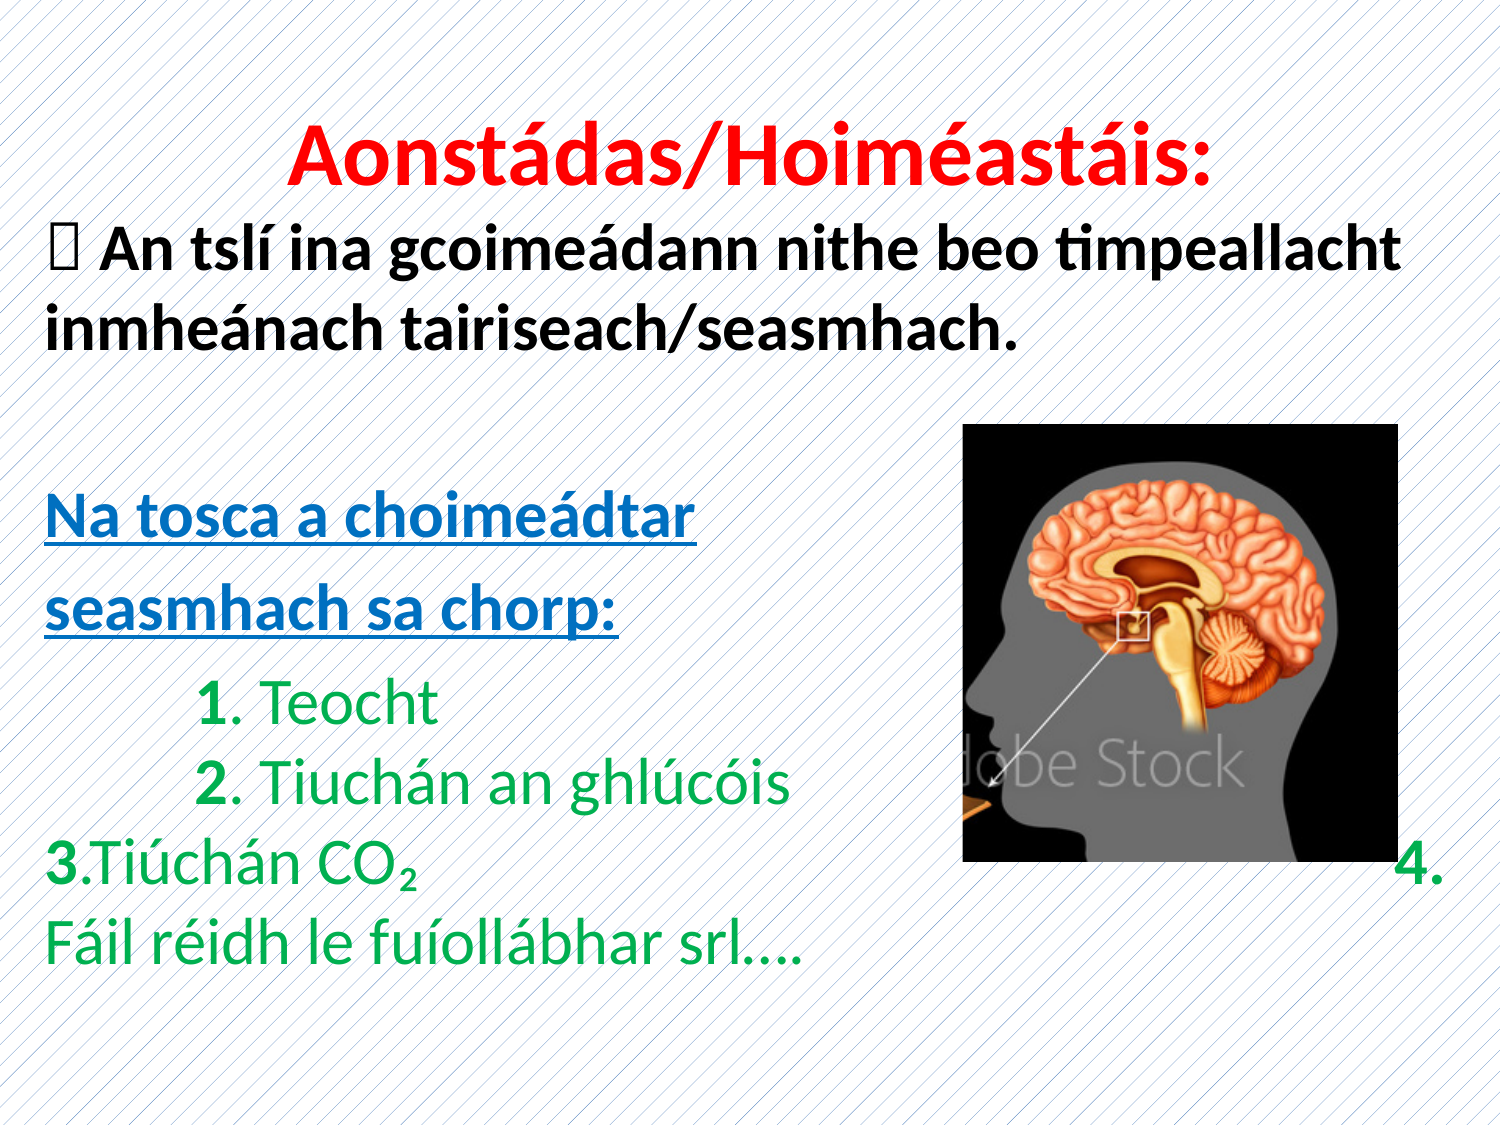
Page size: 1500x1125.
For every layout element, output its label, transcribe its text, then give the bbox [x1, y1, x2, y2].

list  An tslí ina gcoimeádann nithe beo timpeallacht inmheánach tairiseach/seasmhach. Na tosca a choimeádtar seasmhach sa chorp: 1. Teocht 2. Tiuchán an ghlúcóis 3.Tiúchán CO₂ 4. Fáil réidh le fuíollábhar srl…. [29, 196, 1483, 1125]
picture [962, 408, 1500, 862]
title Aonstádas/Hoiméastáis: [76, 54, 1427, 196]
